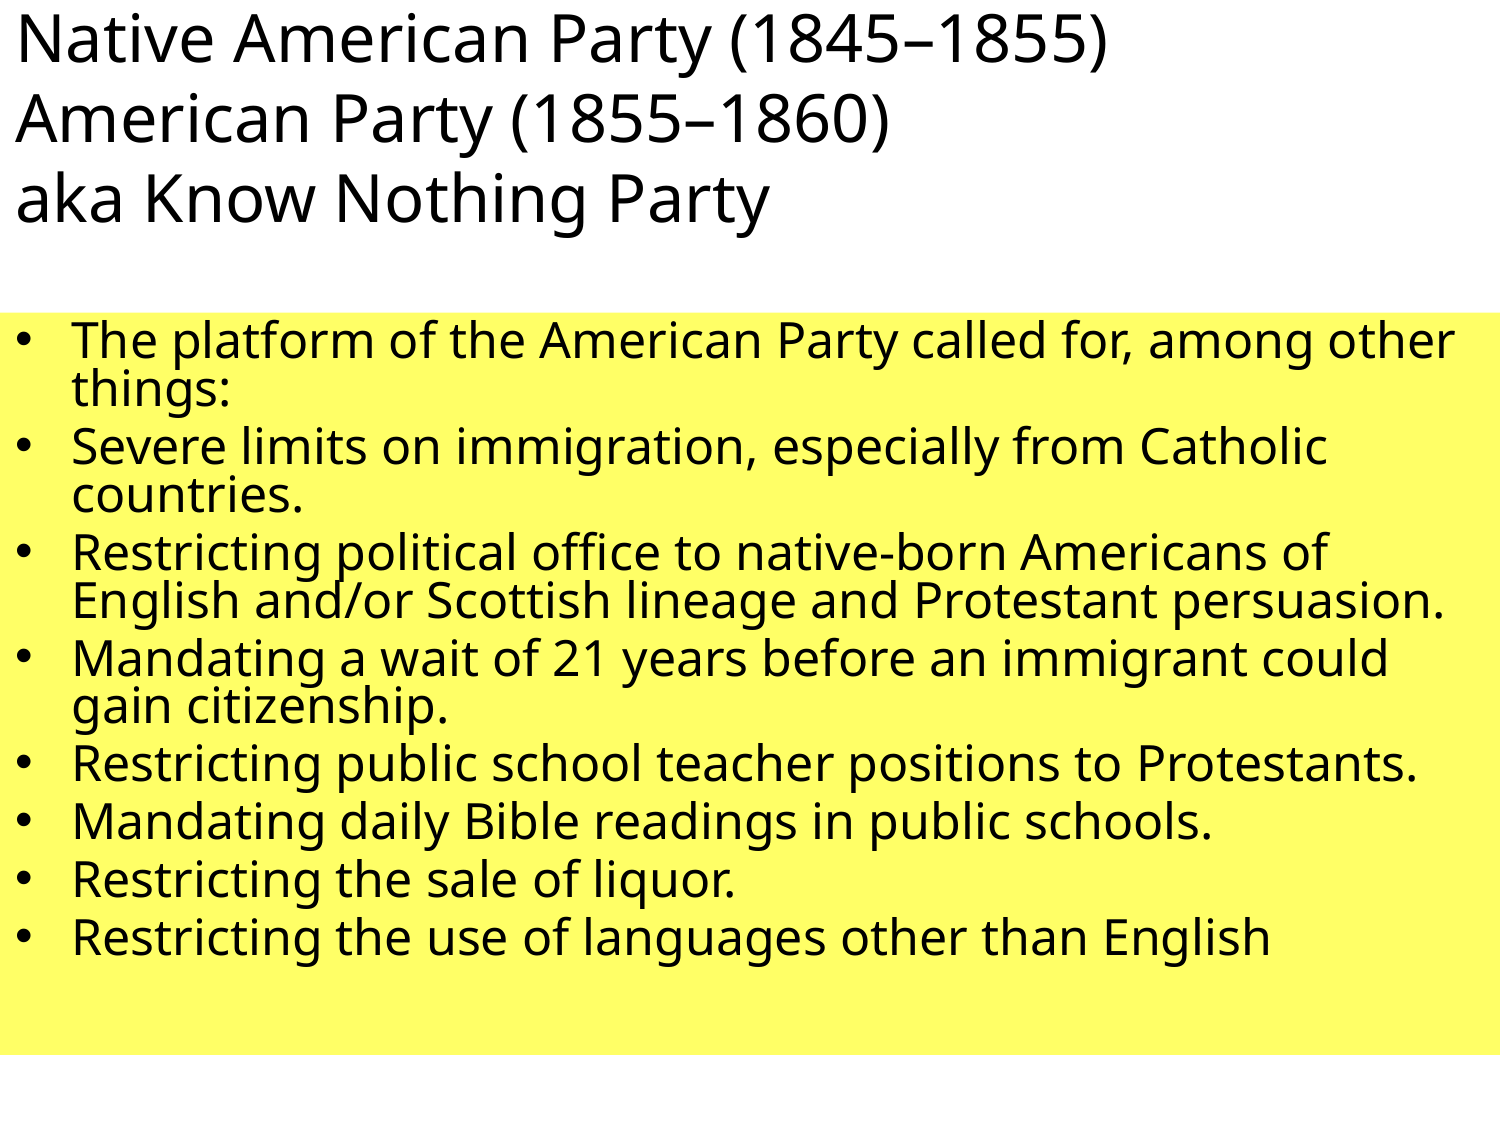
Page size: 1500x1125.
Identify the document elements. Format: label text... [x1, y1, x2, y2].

list The platform of the American Party called for, among other things: Severe limits on immigration, especially from Catholic countries. Restricting political office to native-born Americans of English and/or Scottish lineage and Protestant persuasion. Mandating a wait of 21 years before an immigrant could gain citizenship. Restricting public school teacher positions to Protestants. Mandating daily Bible readings in public schools. Restricting the sale of liquor. Restricting the use of languages other than English [0, 312, 1500, 1055]
title Native American Party (1845–1855) American Party (1855–1860) aka Know Nothing Party [0, 0, 1500, 233]
